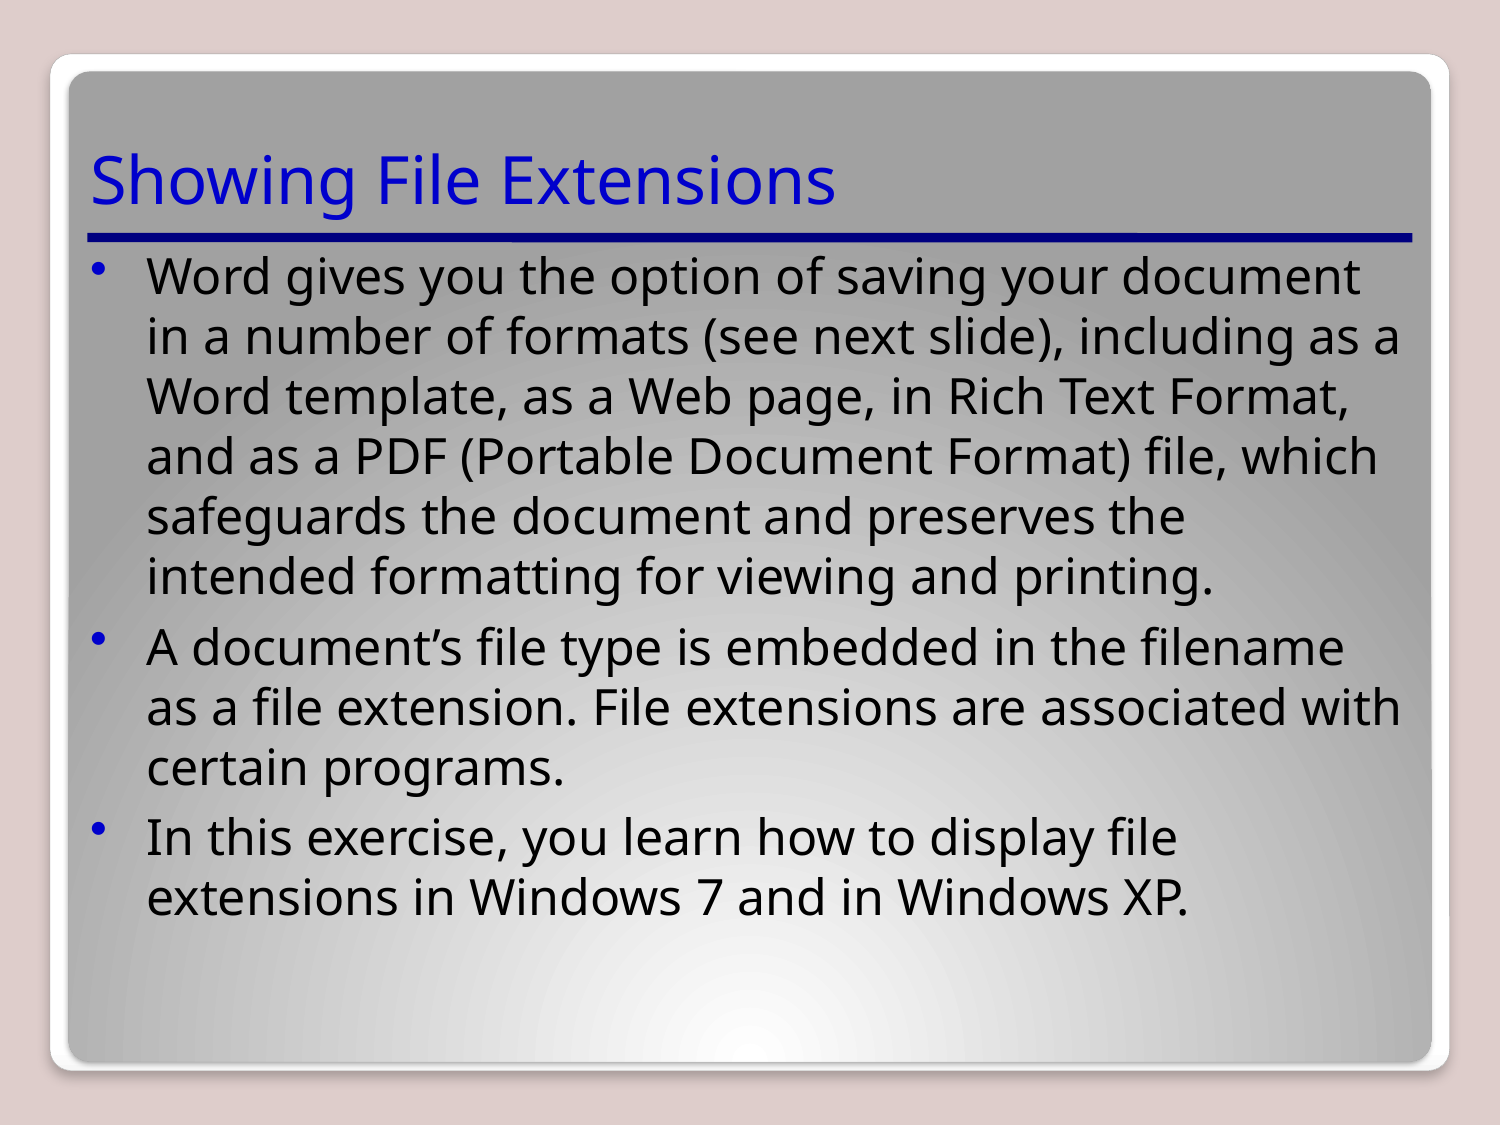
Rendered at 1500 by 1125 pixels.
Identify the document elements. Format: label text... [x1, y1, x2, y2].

list Word gives you the option of saving your document in a number of formats (see next slide), including as a Word template, as a Web page, in Rich Text Format, and as a PDF (Portable Document Format) file, which safeguards the document and preserves the intended formatting for viewing and printing. A document’s file type is embedded in the filename as a file extension. File extensions are associated with certain programs. In this exercise, you learn how to display file extensions in Windows 7 and in Windows XP. [74, 237, 1426, 1063]
title Showing File Extensions [74, 74, 1426, 226]
